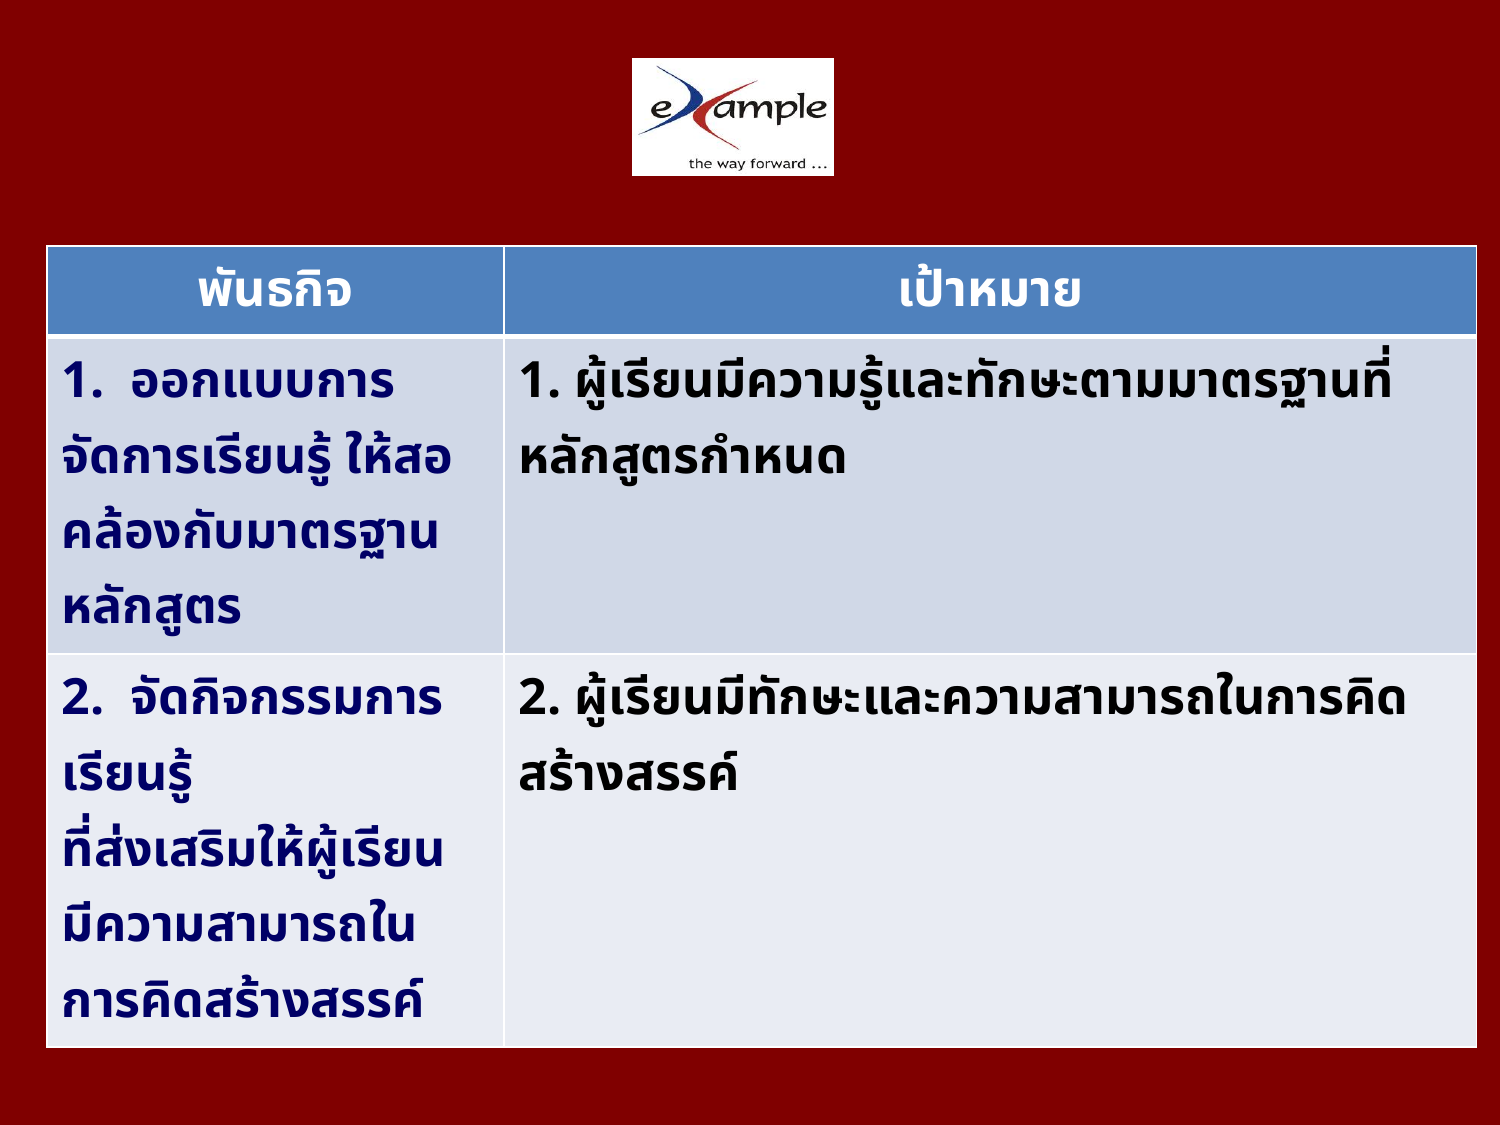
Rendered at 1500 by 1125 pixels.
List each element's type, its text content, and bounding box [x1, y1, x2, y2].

table_cell 1. ผู้เรียนมีความรู้และทักษะตามมาตรฐานที่หลักสูตรกำหนด [505, 339, 1476, 653]
table_header พันธกิจ [48, 247, 503, 334]
table_cell 2. จัดกิจกรรมการเรียนรู้ ที่ส่งเสริมให้ผู้เรียน มีความสามารถในการคิดสร้างสรรค์ [48, 655, 503, 1046]
table_cell 1. ออกแบบการจัดการเรียนรู้ ให้สอคล้องกับมาตรฐานหลักสูตร [48, 339, 503, 653]
table_header เป้าหมาย [505, 247, 1476, 334]
table_cell 2. ผู้เรียนมีทักษะและความสามารถในการคิดสร้างสรรค์ [505, 655, 1476, 1046]
picture [632, 58, 834, 176]
